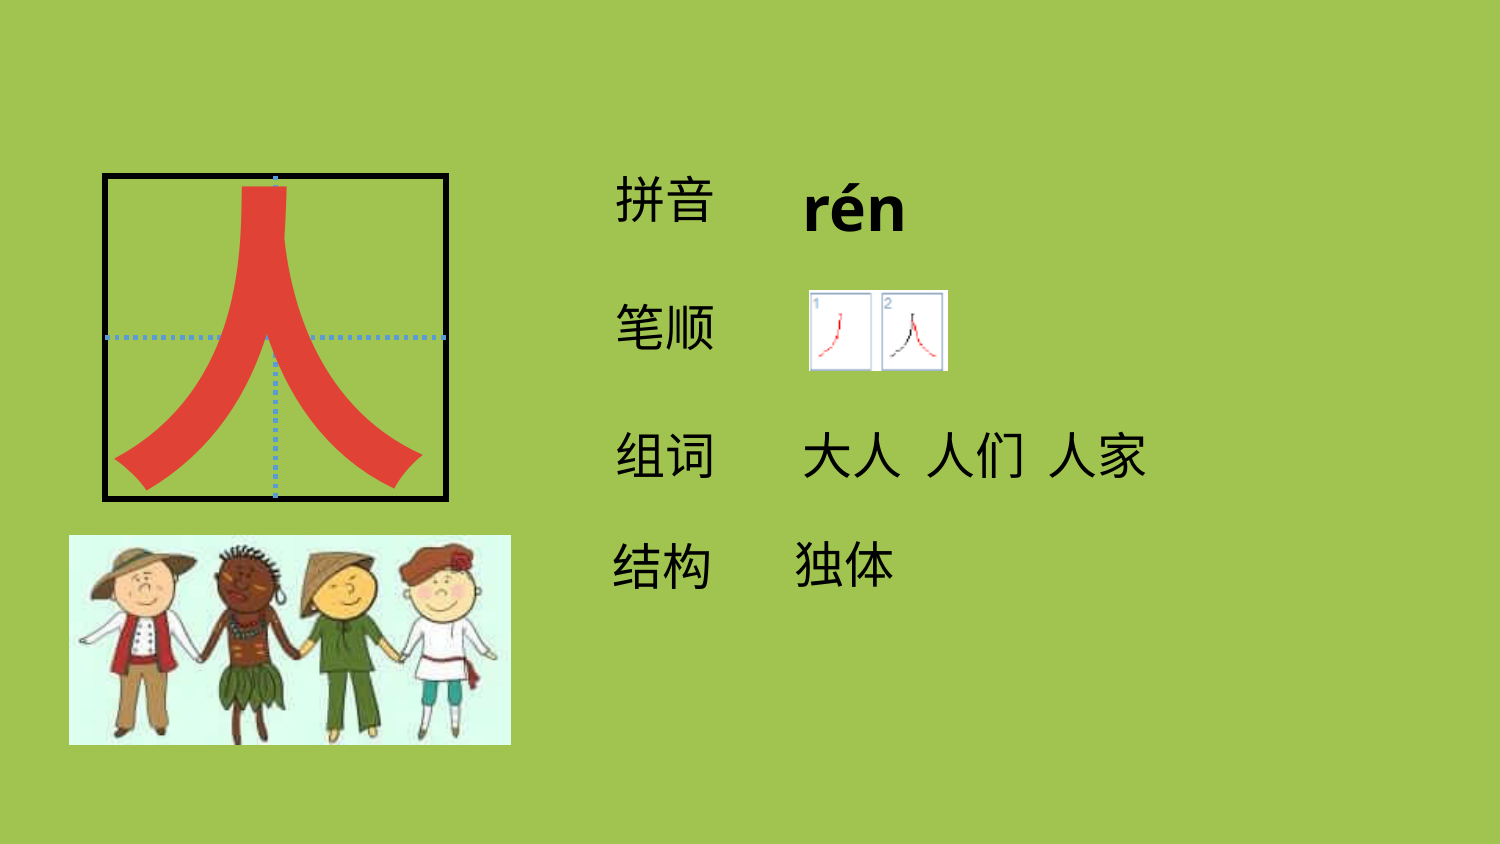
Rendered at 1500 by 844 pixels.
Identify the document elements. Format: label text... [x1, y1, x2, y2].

text_box 结构 [601, 529, 894, 601]
text_box 拼音 [603, 162, 760, 235]
picture [809, 290, 948, 371]
text_box rén [791, 162, 948, 324]
text_box 组词 [603, 418, 760, 491]
text_box 独体 [782, 528, 1140, 600]
text_box 笔顺 [603, 290, 760, 363]
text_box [105, 175, 447, 499]
text_box 大人 人们 人家 [791, 418, 1402, 491]
picture [69, 535, 511, 745]
text_box 人 [94, 132, 505, 534]
